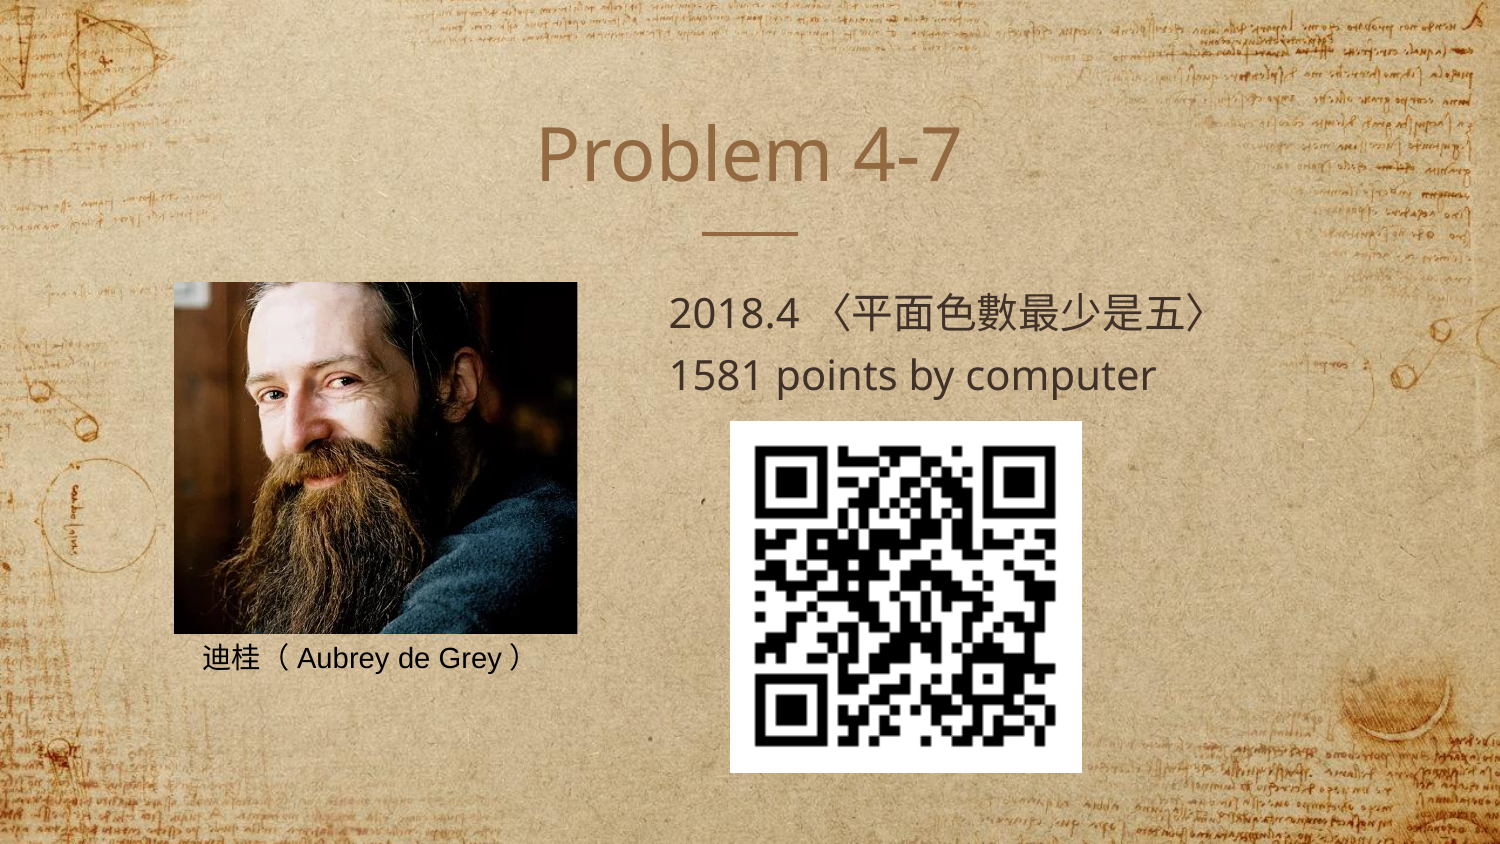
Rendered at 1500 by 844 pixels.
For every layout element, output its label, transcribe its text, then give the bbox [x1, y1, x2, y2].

list 2018.4〈平面色數最少是五〉 1581 points by computer [653, 282, 1336, 404]
picture [0, 0, 1500, 844]
title Problem 4-7 [309, 71, 1191, 212]
text_box 迪桂（Aubrey de Grey） [187, 642, 564, 711]
